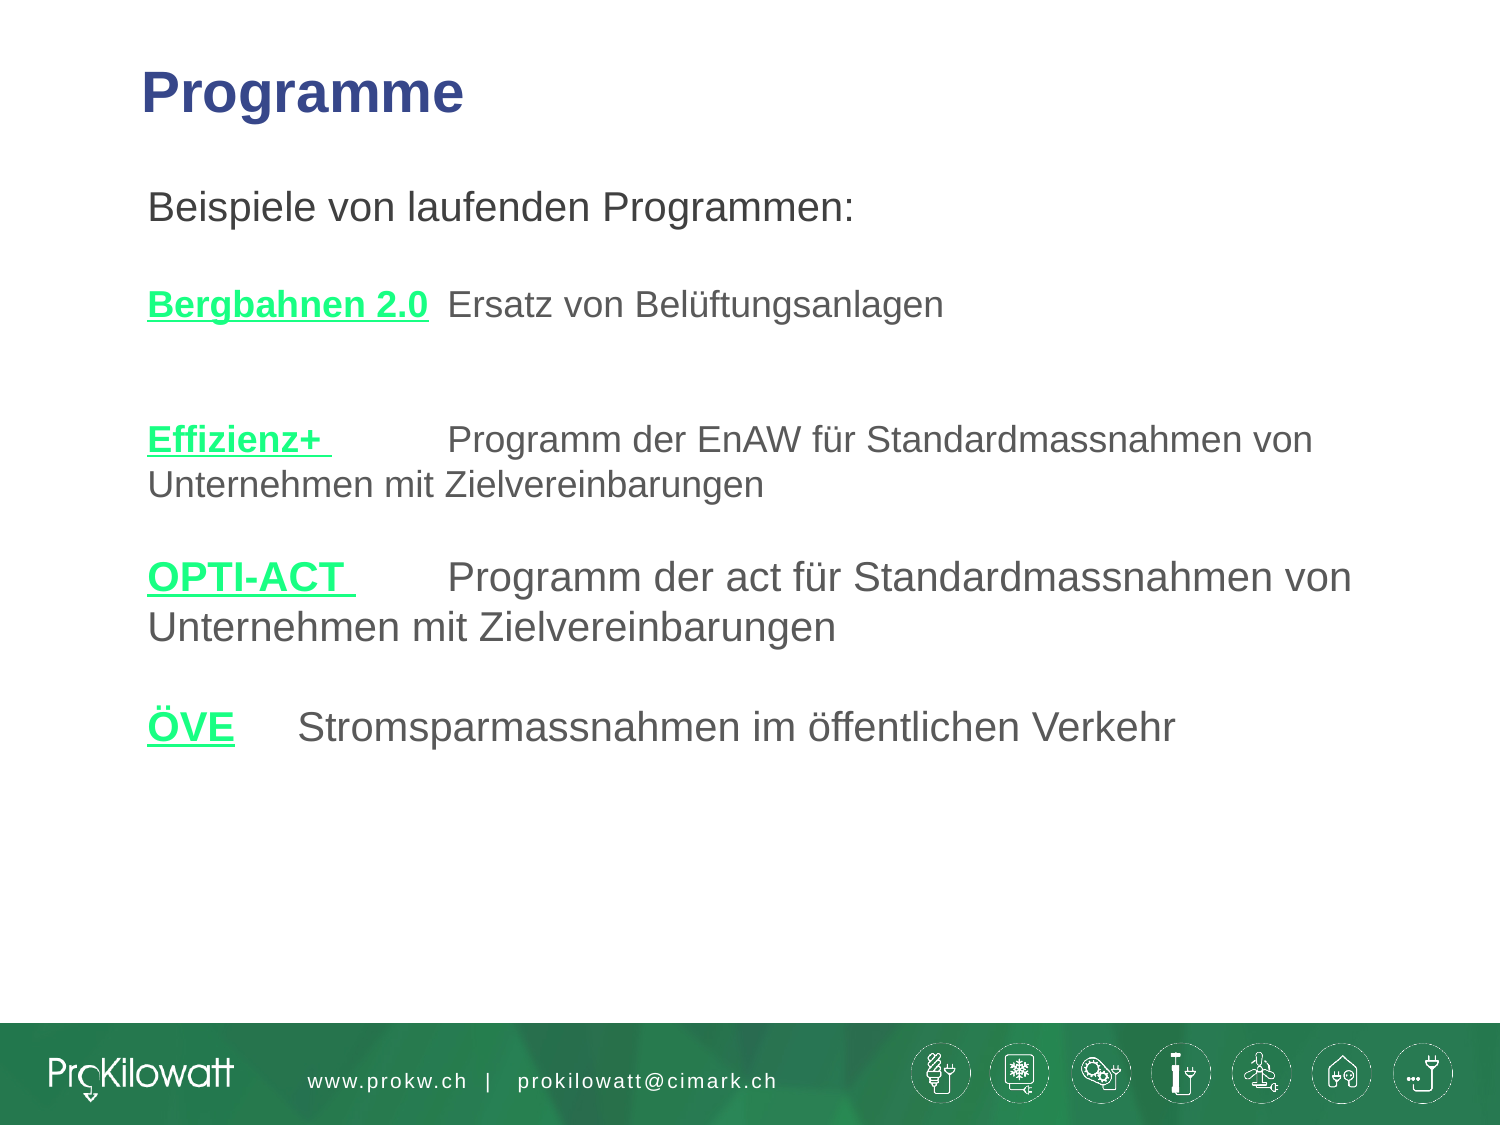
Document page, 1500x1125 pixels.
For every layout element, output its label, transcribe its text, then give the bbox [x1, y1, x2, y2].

picture [0, 1023, 1500, 1125]
list Beispiele von laufenden Programmen: Bergbahnen 2.0 Ersatz von Belüftungsanlagen Effizienz+ Programm der EnAW für Standardmassnahmen von Unternehmen mit Zielvereinbarungen OPTI-ACT Programm der act für Standardmassnahmen von Unternehmen mit Zielvereinbarungen ÖVE Stromsparmassnahmen im öffentlichen Verkehr [131, 172, 1500, 1012]
title Programme [126, 54, 1164, 209]
